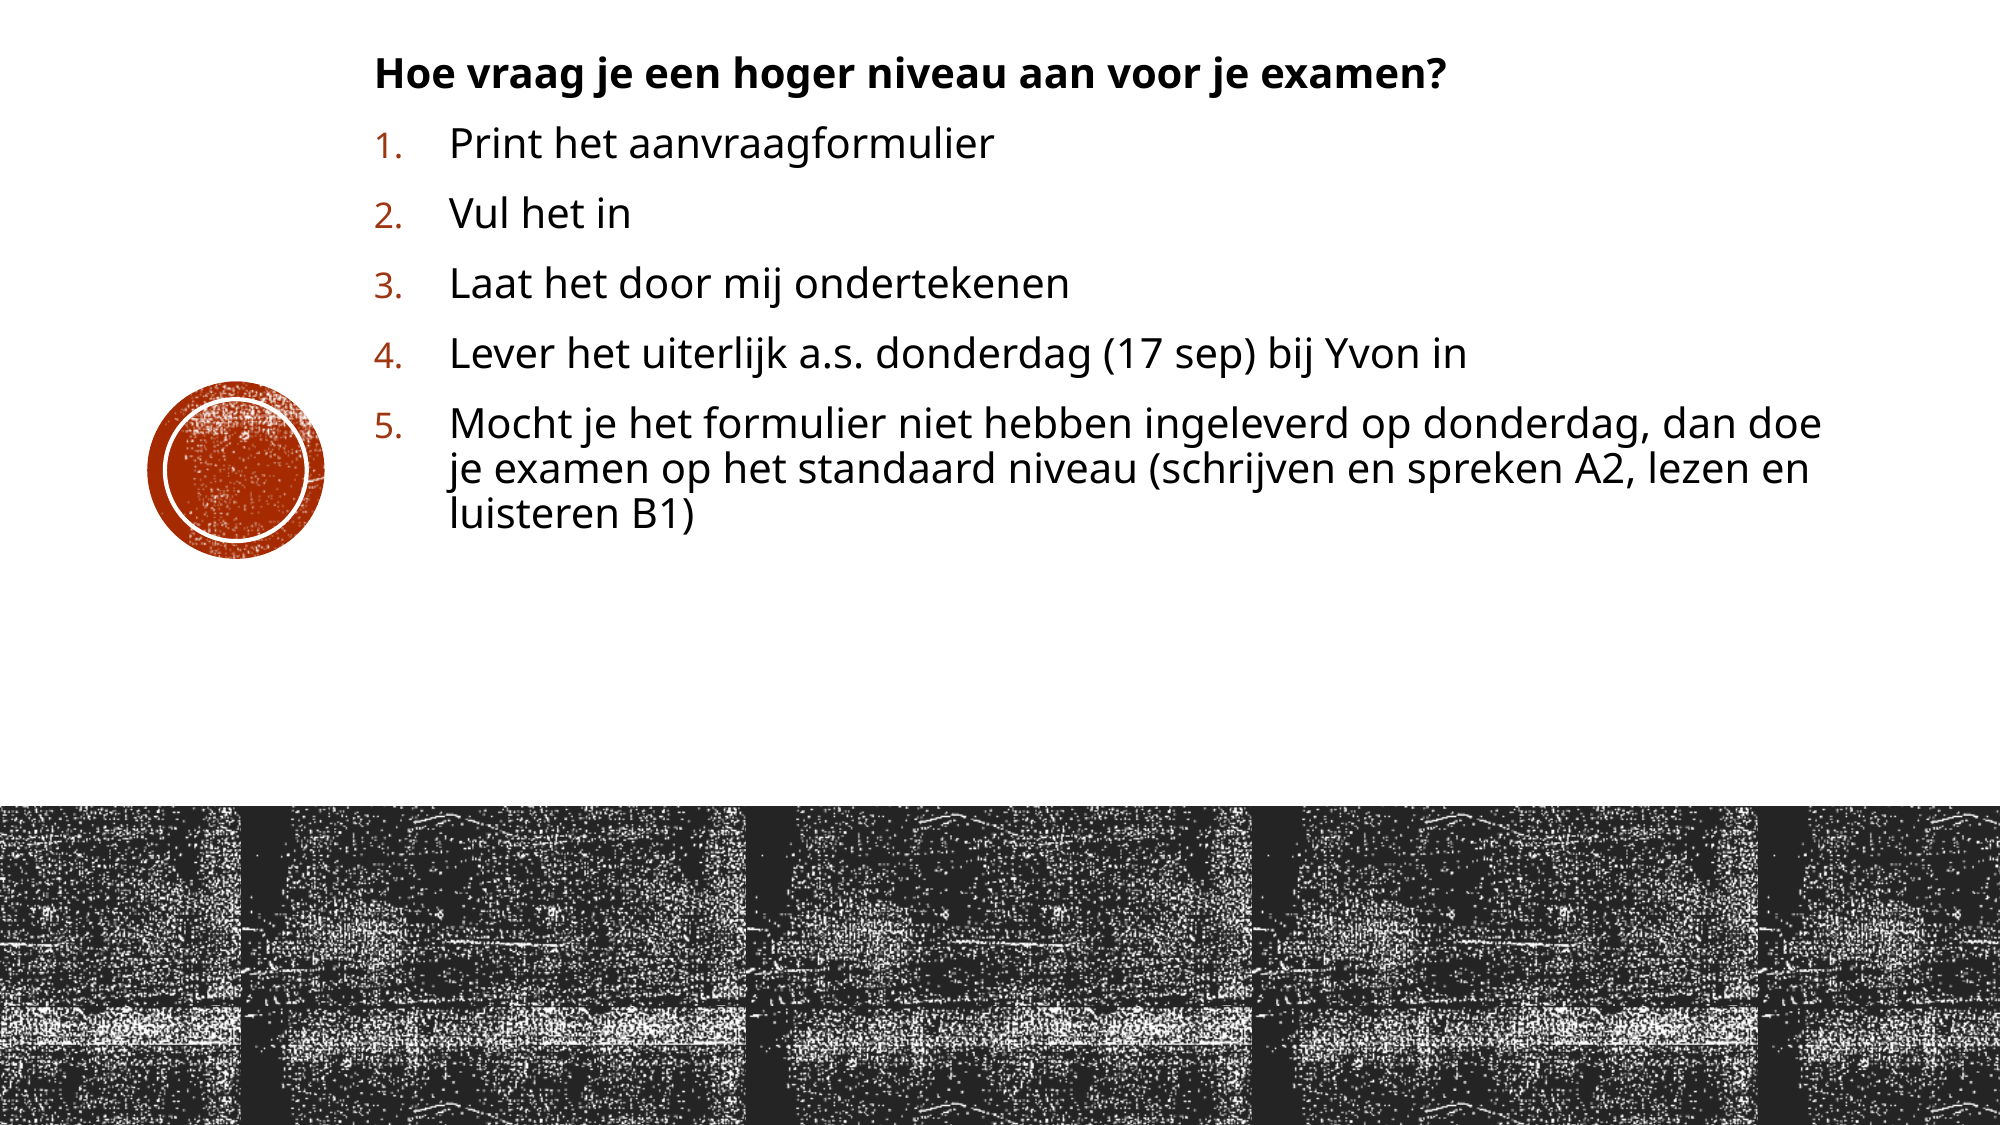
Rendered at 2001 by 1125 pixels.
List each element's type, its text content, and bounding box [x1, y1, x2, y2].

list Hoe vraag je een hoger niveau aan voor je examen? Print het aanvraagformulier Vul het in Laat het door mij ondertekenen Lever het uiterlijk a.s. donderdag (17 sep) bij Yvon in Mocht je het formulier niet hebben ingeleverd op donderdag, dan doe je examen op het standaard niveau (schrijven en spreken A2, lezen en luisteren B1) [358, 45, 1844, 888]
